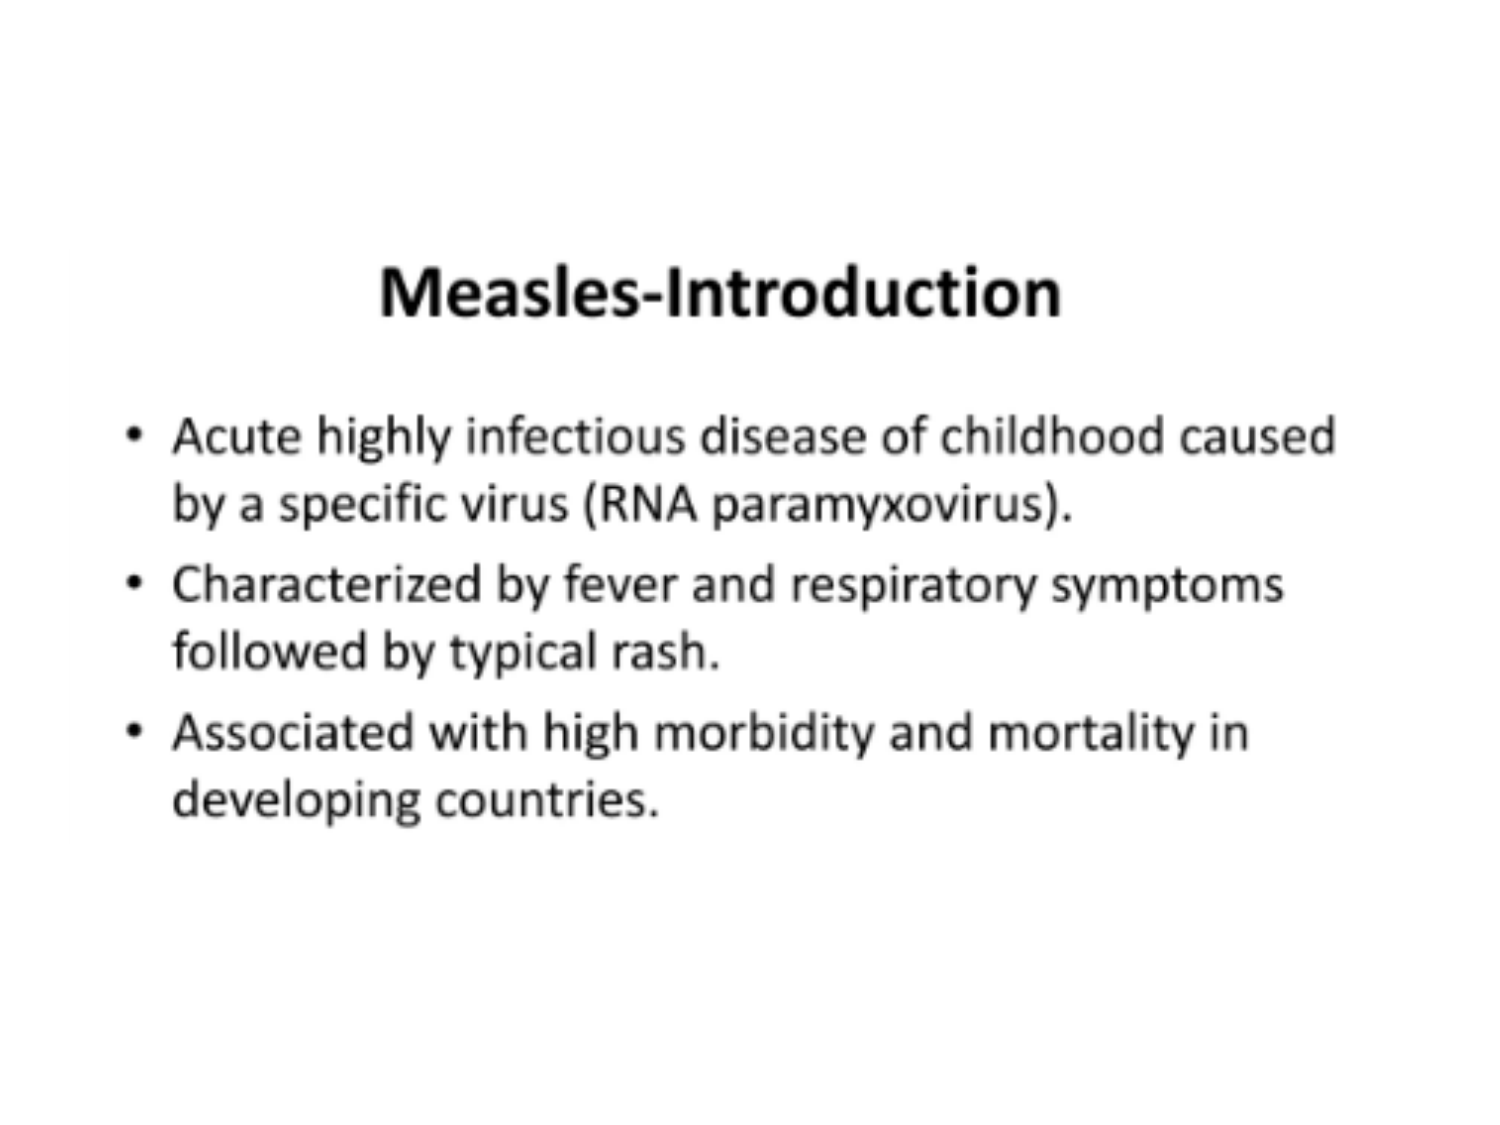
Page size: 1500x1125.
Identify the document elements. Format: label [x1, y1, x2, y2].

picture [68, 249, 1363, 844]
